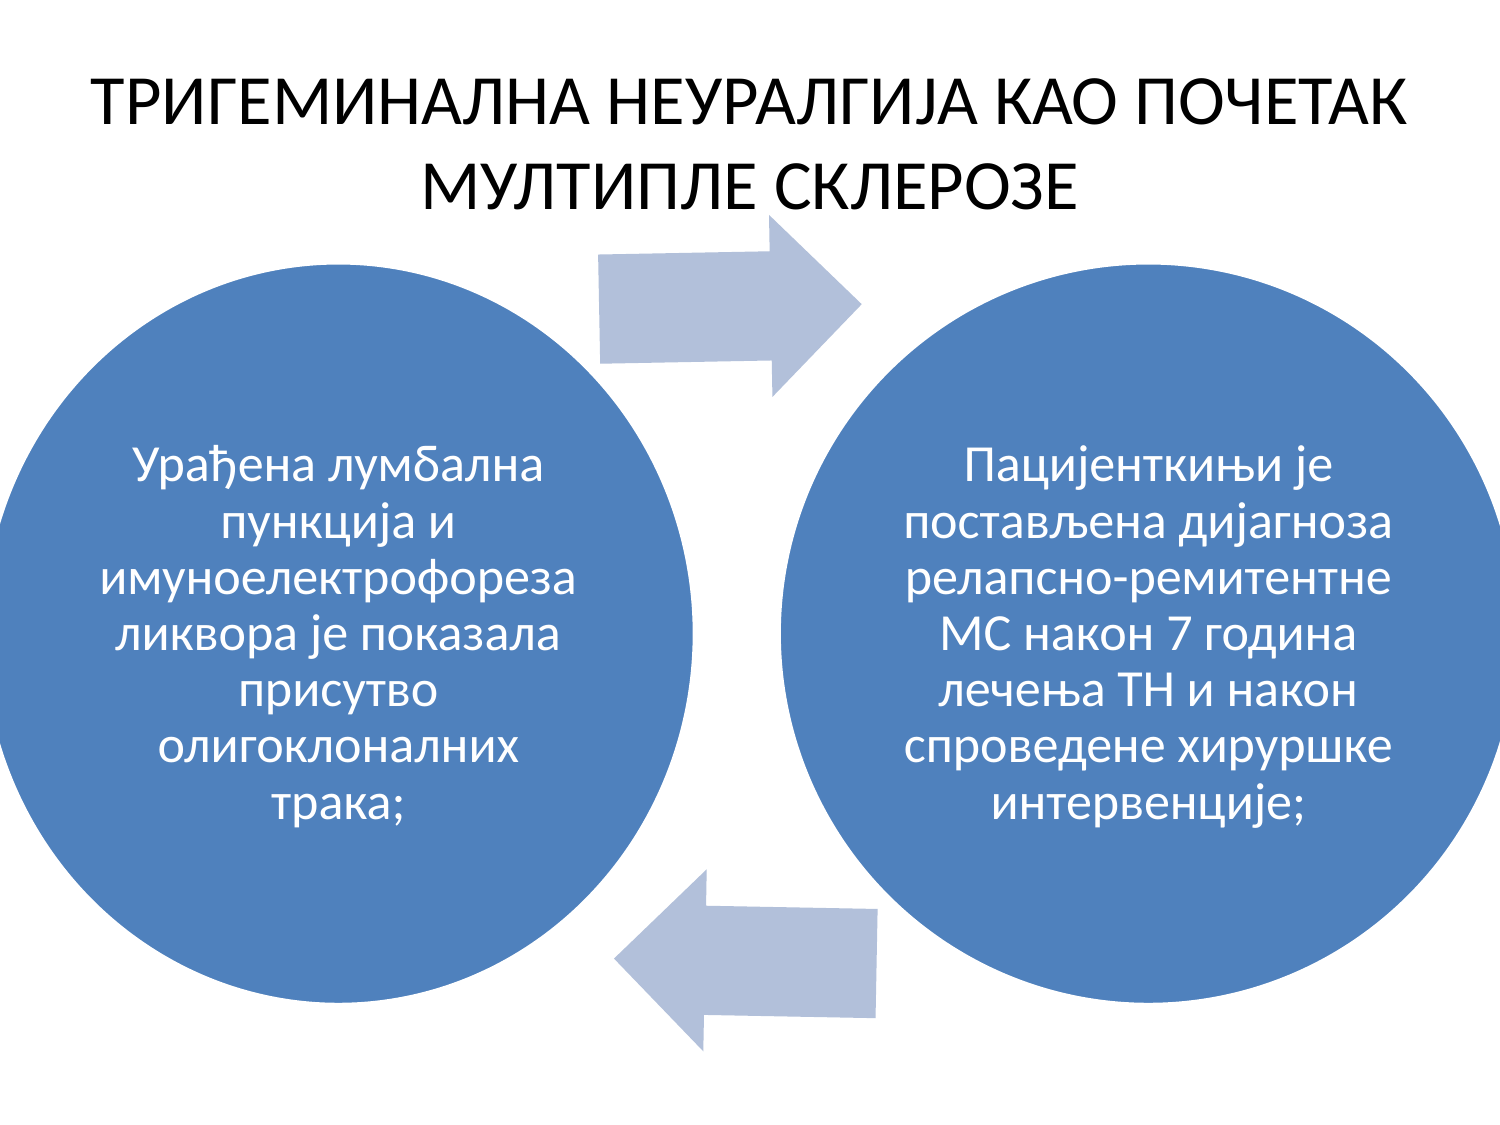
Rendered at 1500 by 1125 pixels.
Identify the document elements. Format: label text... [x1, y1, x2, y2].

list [74, 262, 1426, 1006]
title ТРИГЕМИНАЛНА НЕУРАЛГИЈА КАО ПОЧЕТАК МУЛТИПЛЕ СКЛЕРОЗЕ [75, 45, 1425, 233]
